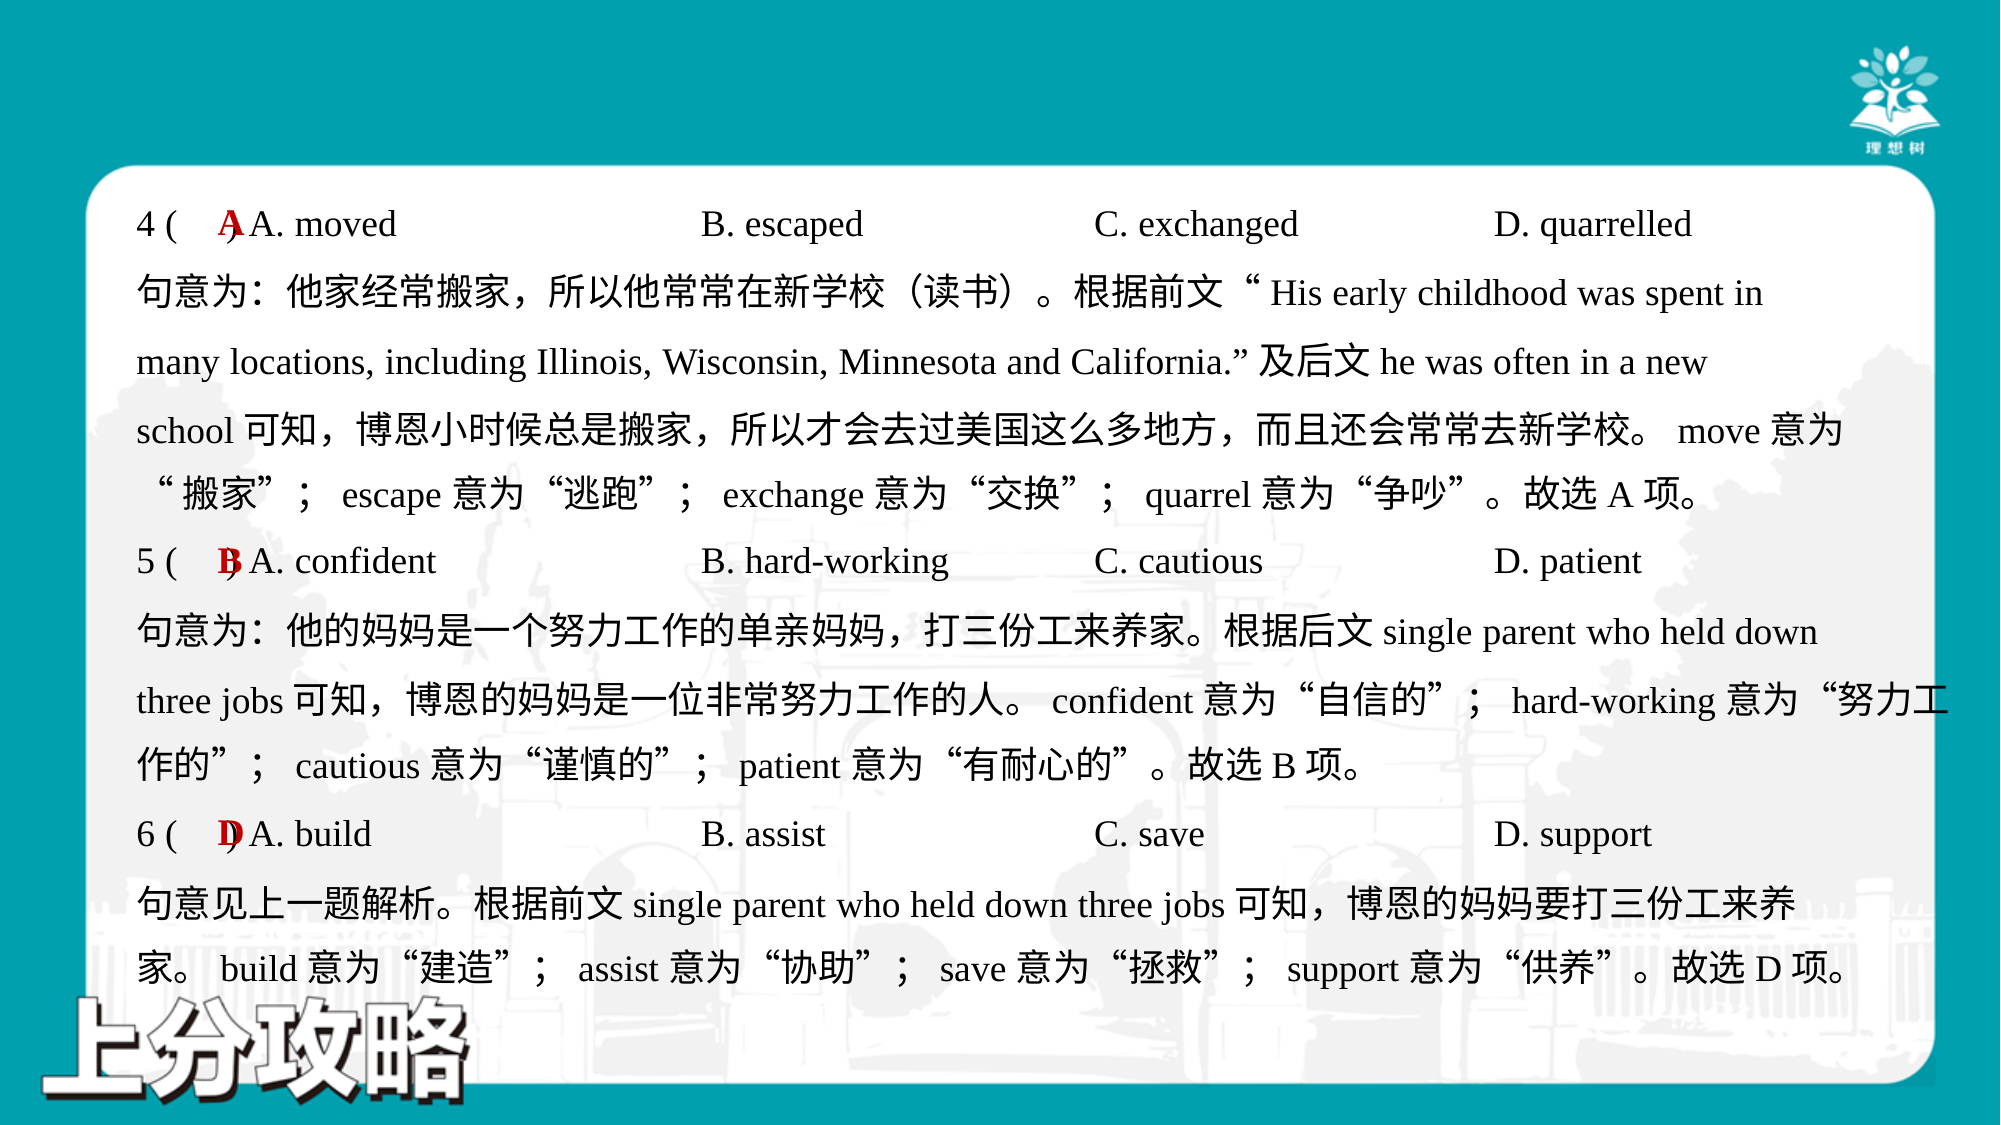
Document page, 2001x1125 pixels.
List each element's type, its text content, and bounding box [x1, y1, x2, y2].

text_box B [204, 513, 257, 574]
text_box D [204, 786, 259, 846]
text_box 6 ( ) A. build B. assist C. save D. support [259, 786, 1865, 846]
text_box 5 ( ) A. confident B. hard-working C. cautious D. patient [136, 514, 204, 574]
text_box 4 ( ) A. moved B. escaped C. exchanged D. quarrelled [136, 176, 1865, 237]
text_box 句意见上一题解析。根据前文single parent who held down three jobs可知，博恩的妈妈要打三份工来养 家。build意为“建造”；assist意为“协助”；save意为“拯救”；support意为“供养”。故选D项。 [136, 855, 1865, 983]
picture [0, 0, 2000, 1125]
text_box 句意为：他的妈妈是一个努力工作的单亲妈妈，打三份工来养家。根据后文single parent who held down three jobs可知，博恩的妈妈是一位非常努力工作的人。confident意为“自信的”；hard-working意为“努力工 作的”；cautious意为“谨慎的”；patient意为“有耐心的”。故选B项。 [136, 583, 1865, 779]
text_box 6 ( ) A. build B. assist C. save D. support [136, 786, 204, 846]
text_box 5 ( ) A. confident B. hard-working C. cautious D. patient [257, 514, 1865, 574]
text_box 句意为：他家经常搬家，所以他常常在新学校（读书）。根据前文“His early childhood was spent in many locations, including Illinois, Wisconsin, Minnesota and California.”及后文he was often in a new school可知，博恩小时候总是搬家，所以才会去过美国这么多地方，而且还会常常去新学校。move意为 “搬家”；escape意为“逃跑”；exchange意为“交换”；quarrel意为“争吵”。故选A项。 [136, 244, 1865, 509]
text_box A [204, 176, 259, 236]
